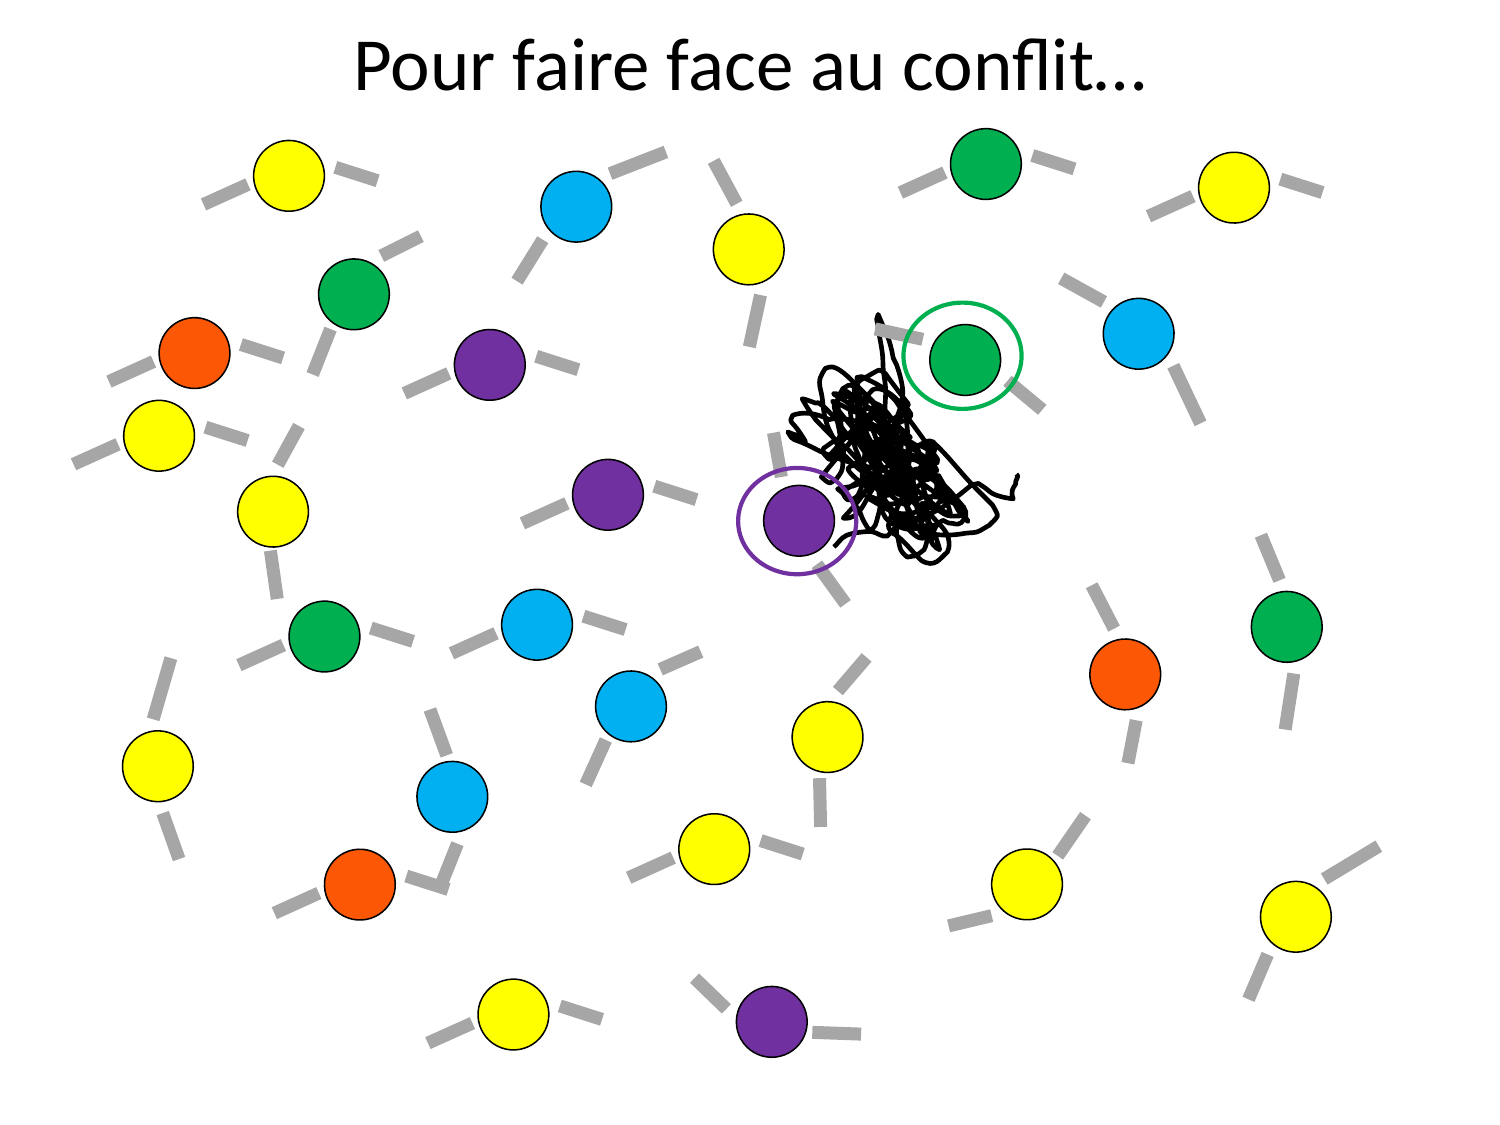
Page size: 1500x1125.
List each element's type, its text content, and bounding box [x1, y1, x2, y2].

text_box [840, 481, 859, 561]
text_box [1004, 315, 1024, 397]
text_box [121, 659, 193, 861]
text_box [594, 619, 666, 796]
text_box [121, 347, 194, 524]
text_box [677, 761, 749, 938]
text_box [1107, 237, 1179, 439]
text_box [713, 154, 785, 345]
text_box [1251, 531, 1323, 729]
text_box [570, 406, 643, 583]
text_box [876, 314, 882, 323]
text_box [317, 207, 389, 384]
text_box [476, 926, 548, 1103]
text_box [543, 105, 615, 303]
text_box [736, 478, 758, 564]
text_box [992, 795, 1064, 972]
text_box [157, 265, 229, 442]
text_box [928, 266, 1000, 453]
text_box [251, 88, 324, 265]
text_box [237, 423, 309, 599]
text_box [901, 314, 922, 398]
text_box [790, 337, 1018, 564]
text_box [287, 548, 359, 725]
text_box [1196, 99, 1269, 276]
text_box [737, 934, 809, 1111]
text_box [1263, 811, 1336, 1013]
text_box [416, 707, 488, 884]
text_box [1088, 579, 1161, 762]
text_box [452, 276, 524, 453]
title Pour faire face au conflit… [0, 19, 1500, 103]
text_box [948, 76, 1021, 253]
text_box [499, 536, 572, 713]
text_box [791, 650, 863, 827]
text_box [763, 429, 836, 616]
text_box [322, 796, 394, 973]
